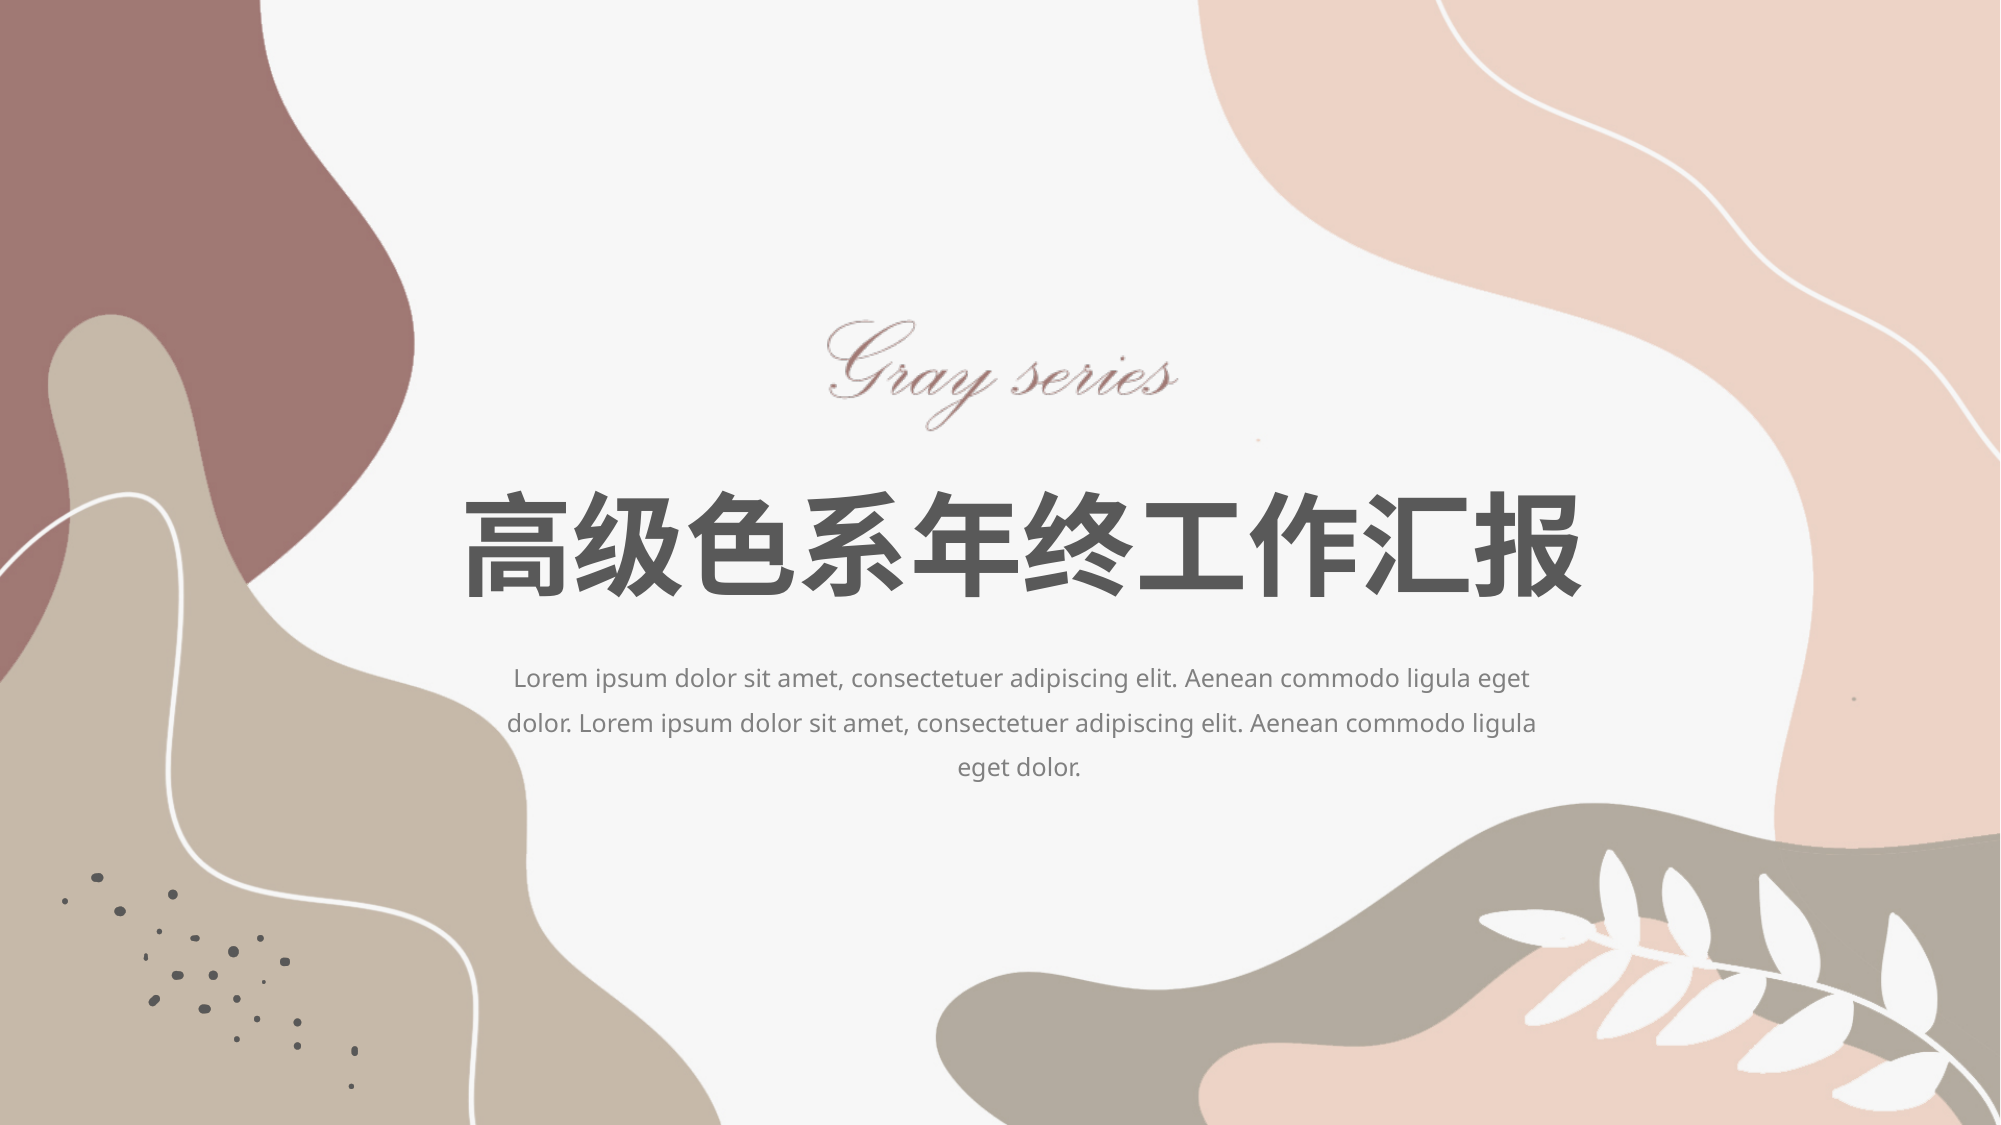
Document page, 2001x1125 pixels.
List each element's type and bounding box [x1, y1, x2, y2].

text_box [360, 467, 1686, 742]
picture [0, 0, 2001, 1125]
